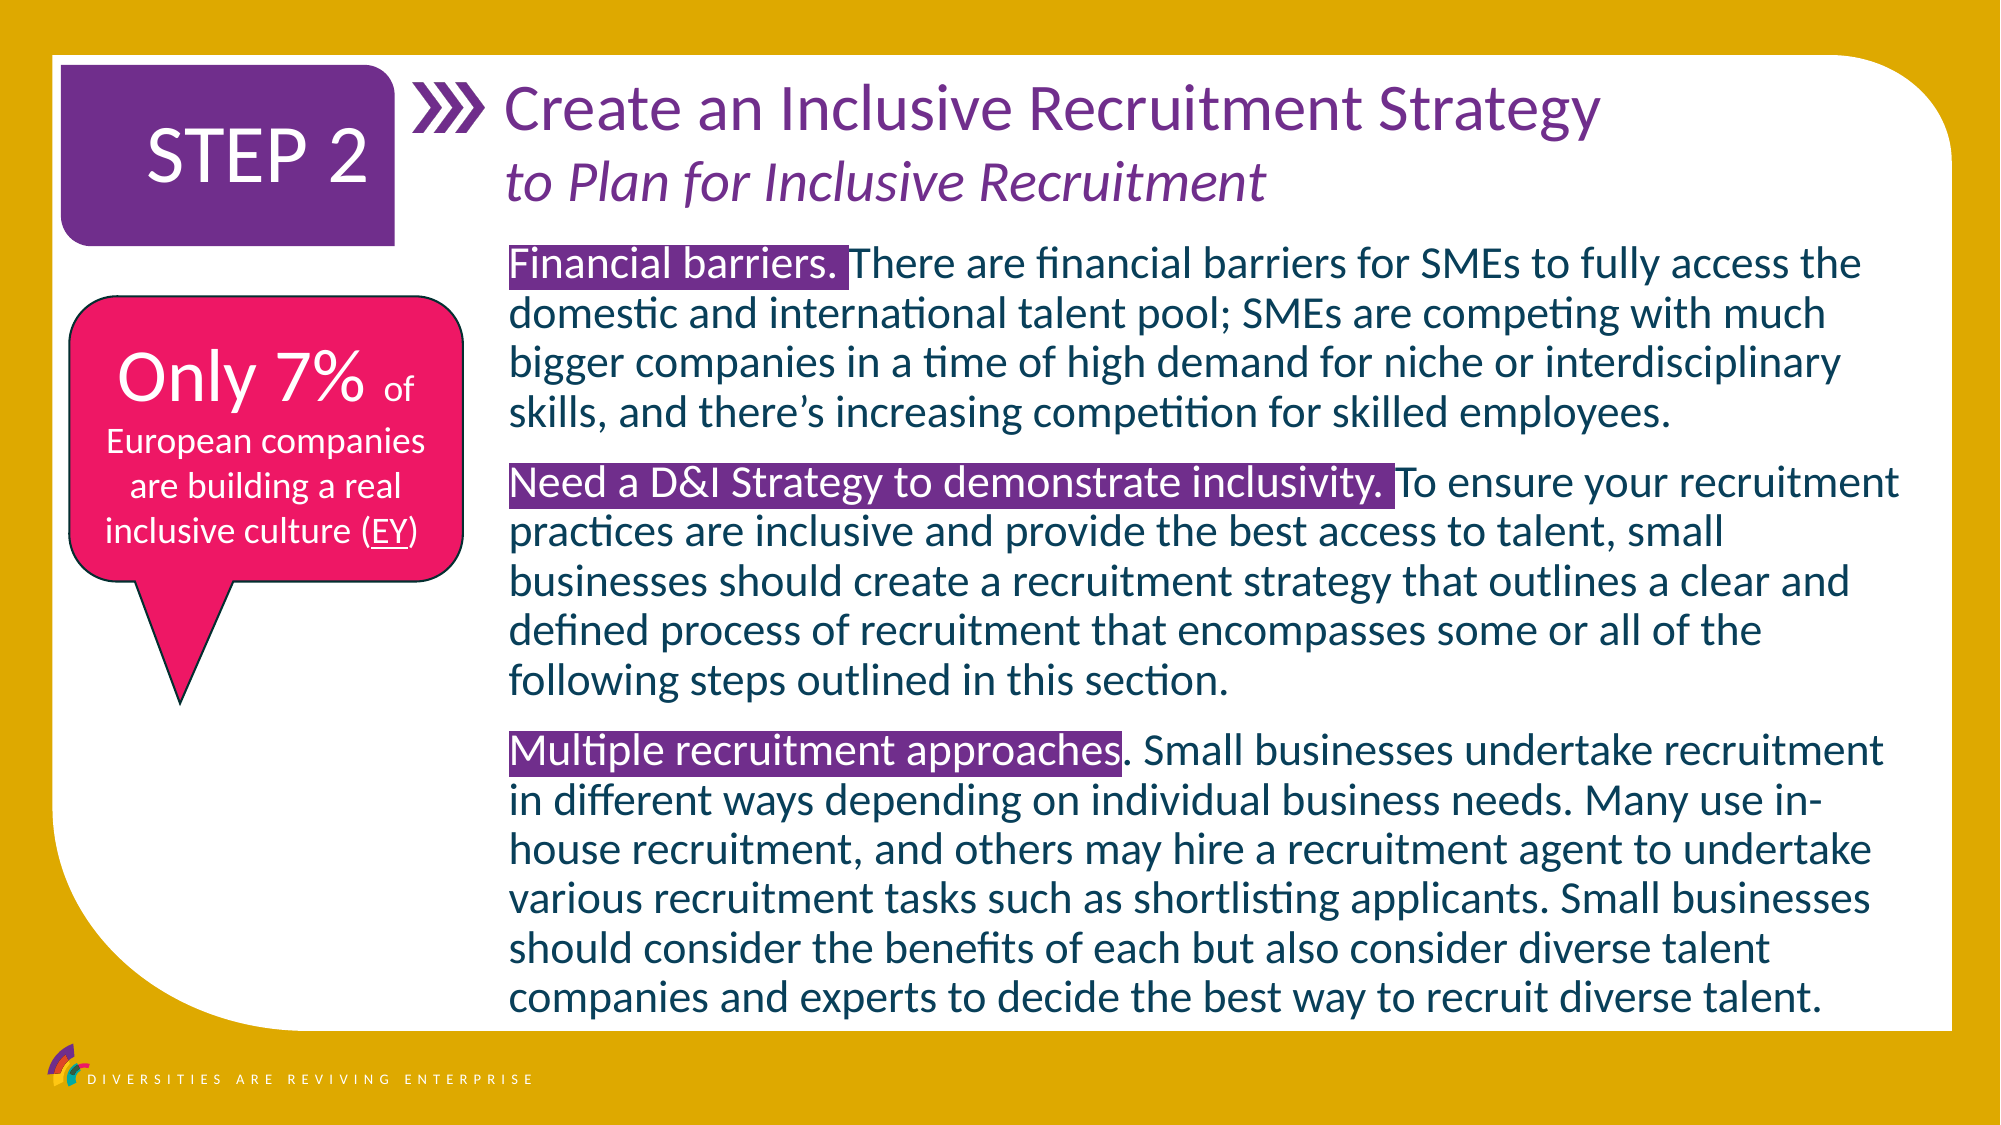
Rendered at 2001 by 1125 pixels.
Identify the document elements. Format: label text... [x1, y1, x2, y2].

text_box [59, 71, 396, 248]
list Financial barriers. There are financial barriers for SMEs to fully access the domestic and international talent pool; SMEs are competing with much bigger companies in a time of high demand for niche or interdisciplinary skills, and there’s increasing competition for skilled employees. Need a D&I Strategy to demonstrate inclusivity. To ensure your recruitment practices are inclusive and provide the best access to talent, small businesses should create a recruitment strategy that outlines a clear and defined process of recruitment that encompasses some or all of the following steps outlined in this section. Multiple recruitment approaches. Small businesses undertake recruitment in different ways depending on individual business needs. Many use in-house recruitment, and others may hire a recruitment agent to undertake various recruitment tasks such as shortlisting applicants. Small businesses should consider the benefits of each but also consider diverse talent companies and experts to decide the best way to recruit diverse talent. [493, 234, 1929, 864]
text_box STEP 2 [15, 56, 385, 213]
text_box Create an Inclusive Recruitment Strategy to Plan for Inclusive Recruitment [490, 56, 1989, 234]
text_box Only 7% of European companies are building a real inclusive culture (EY) [68, 295, 464, 707]
picture [404, 64, 491, 151]
